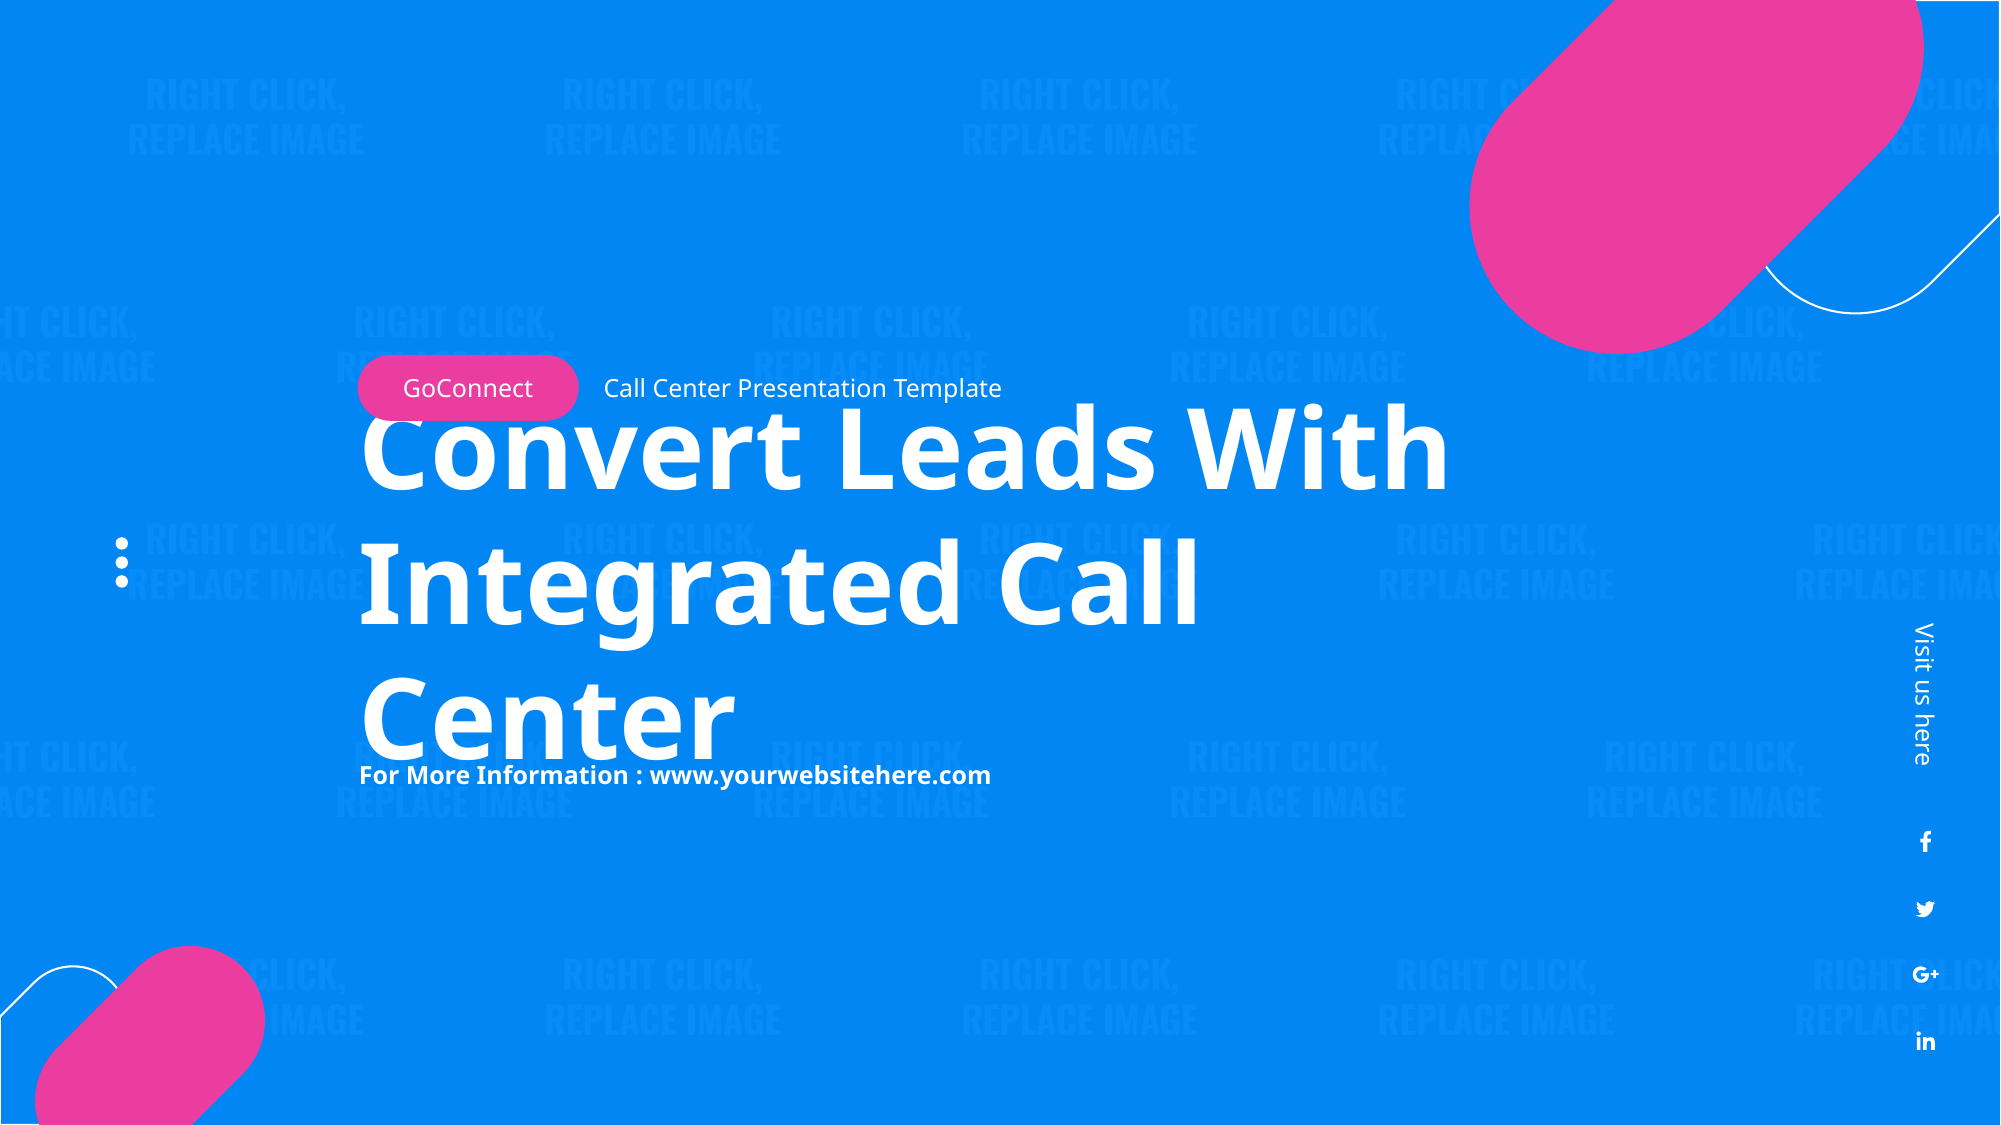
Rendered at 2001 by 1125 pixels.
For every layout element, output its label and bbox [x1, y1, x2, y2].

text_box [1469, 0, 2000, 354]
picture [0, 0, 2000, 1125]
text_box [0, 945, 266, 1125]
text_box [1912, 830, 1939, 1050]
text_box [115, 537, 129, 588]
